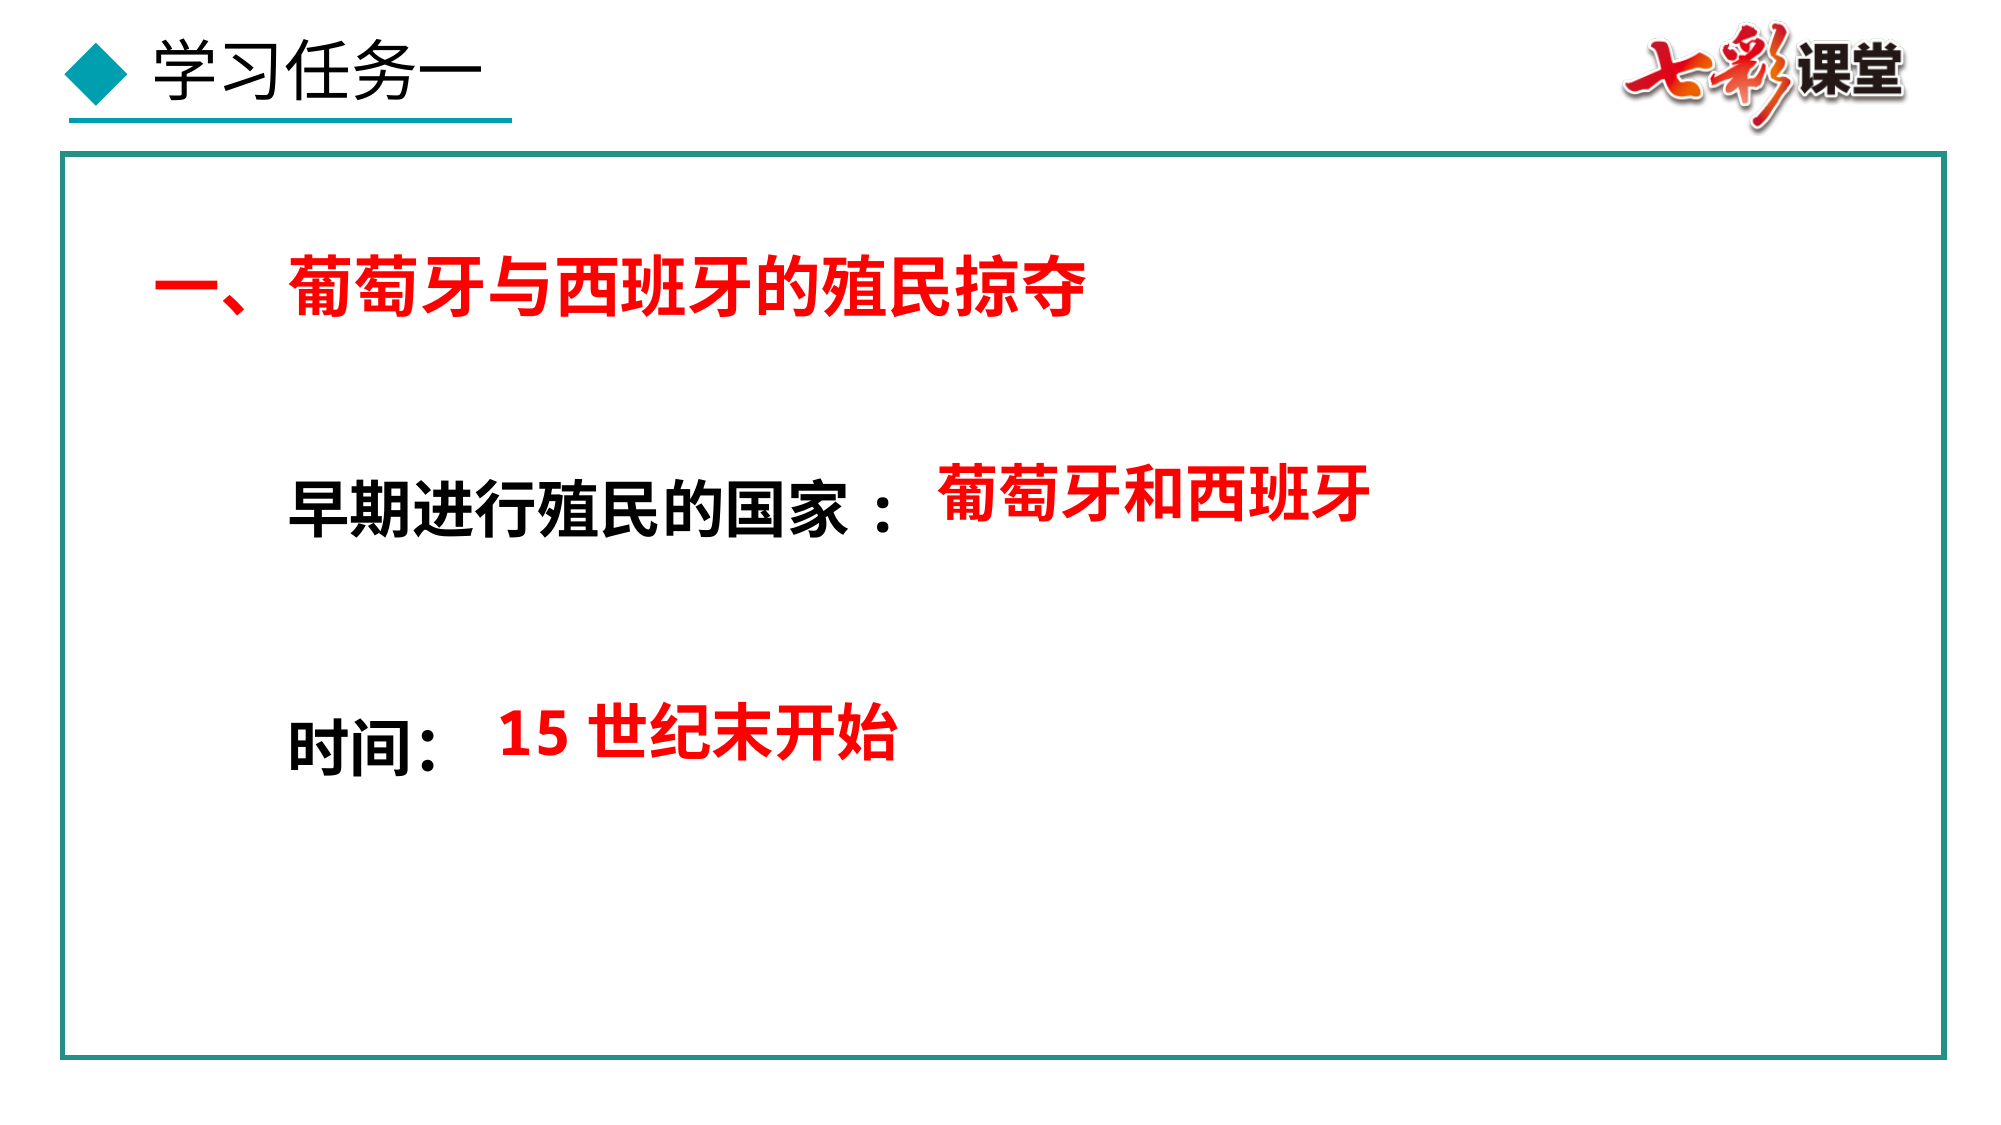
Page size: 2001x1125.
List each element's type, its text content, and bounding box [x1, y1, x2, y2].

text_box 葡萄牙和西班牙 [921, 446, 1476, 537]
text_box 15世纪末开始 [482, 685, 960, 776]
picture [1618, 16, 1913, 136]
text_box 早期进行殖民的国家: 。 时间： [272, 417, 1020, 792]
text_box 一、葡萄牙与西班牙的殖民掠夺 [121, 222, 1121, 332]
